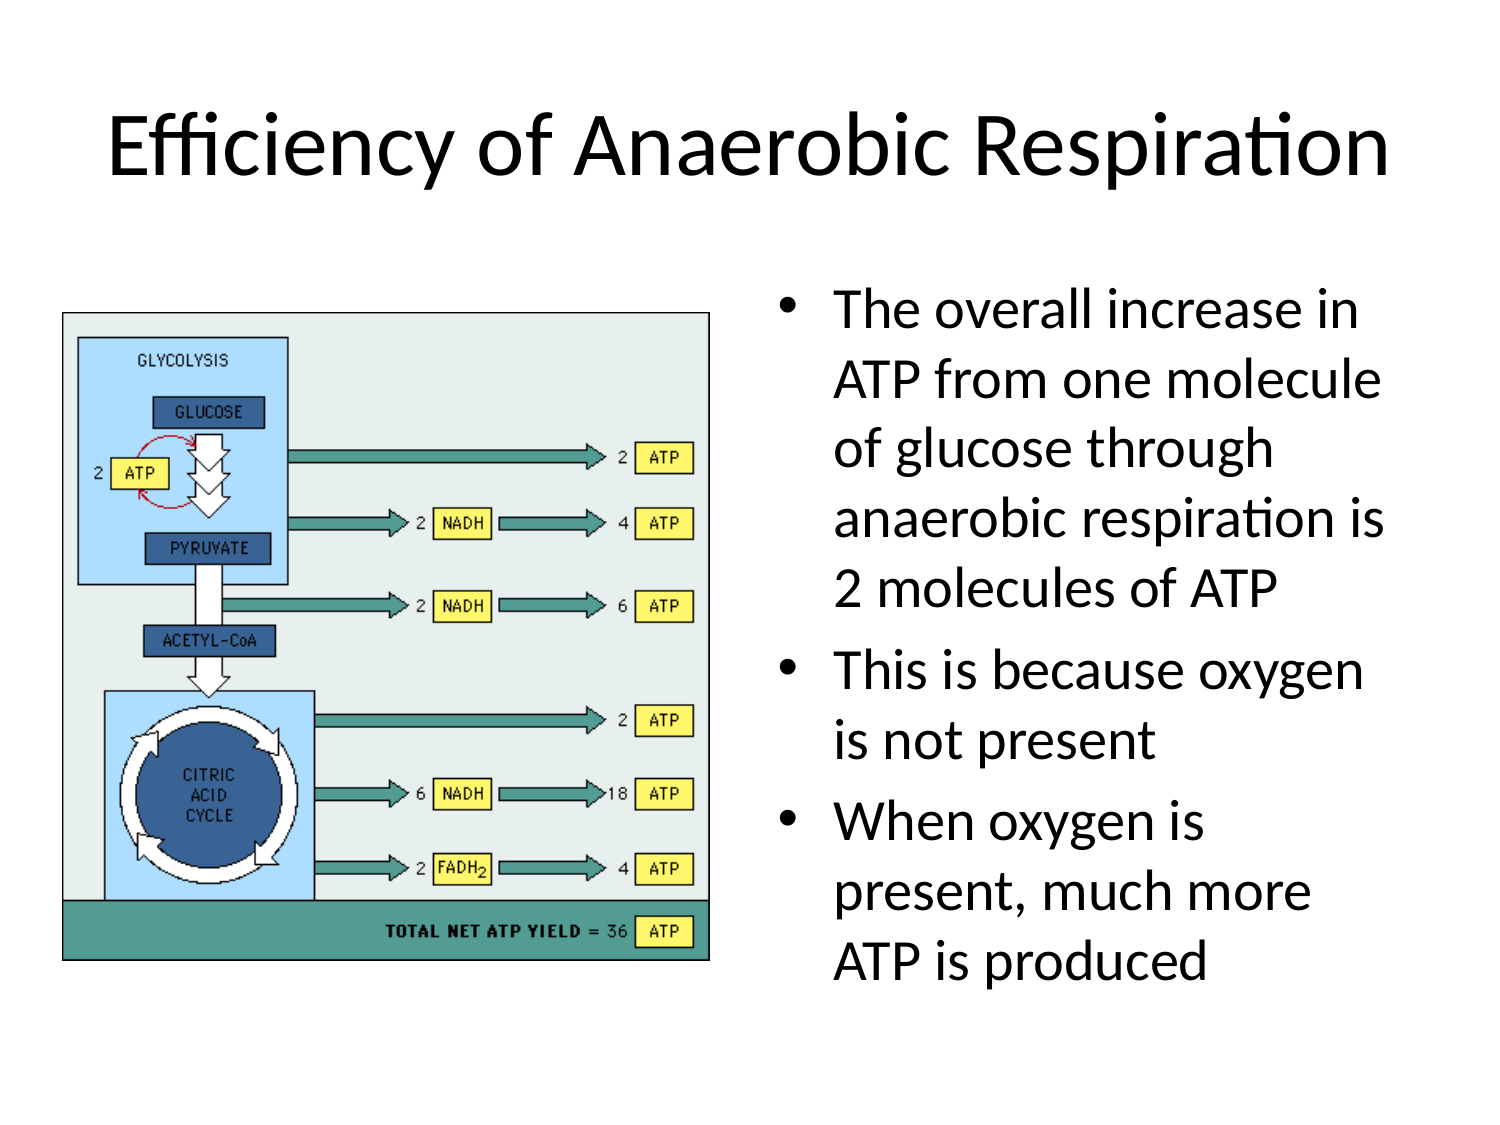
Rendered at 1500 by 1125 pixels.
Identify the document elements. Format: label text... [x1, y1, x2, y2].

list The overall increase in ATP from one molecule of glucose through anaerobic respiration is 2 molecules of ATP This is because oxygen is not present When oxygen is present, much more ATP is produced [762, 262, 1425, 1005]
picture [62, 312, 710, 962]
title Efficiency of Anaerobic Respiration [75, 45, 1425, 233]
